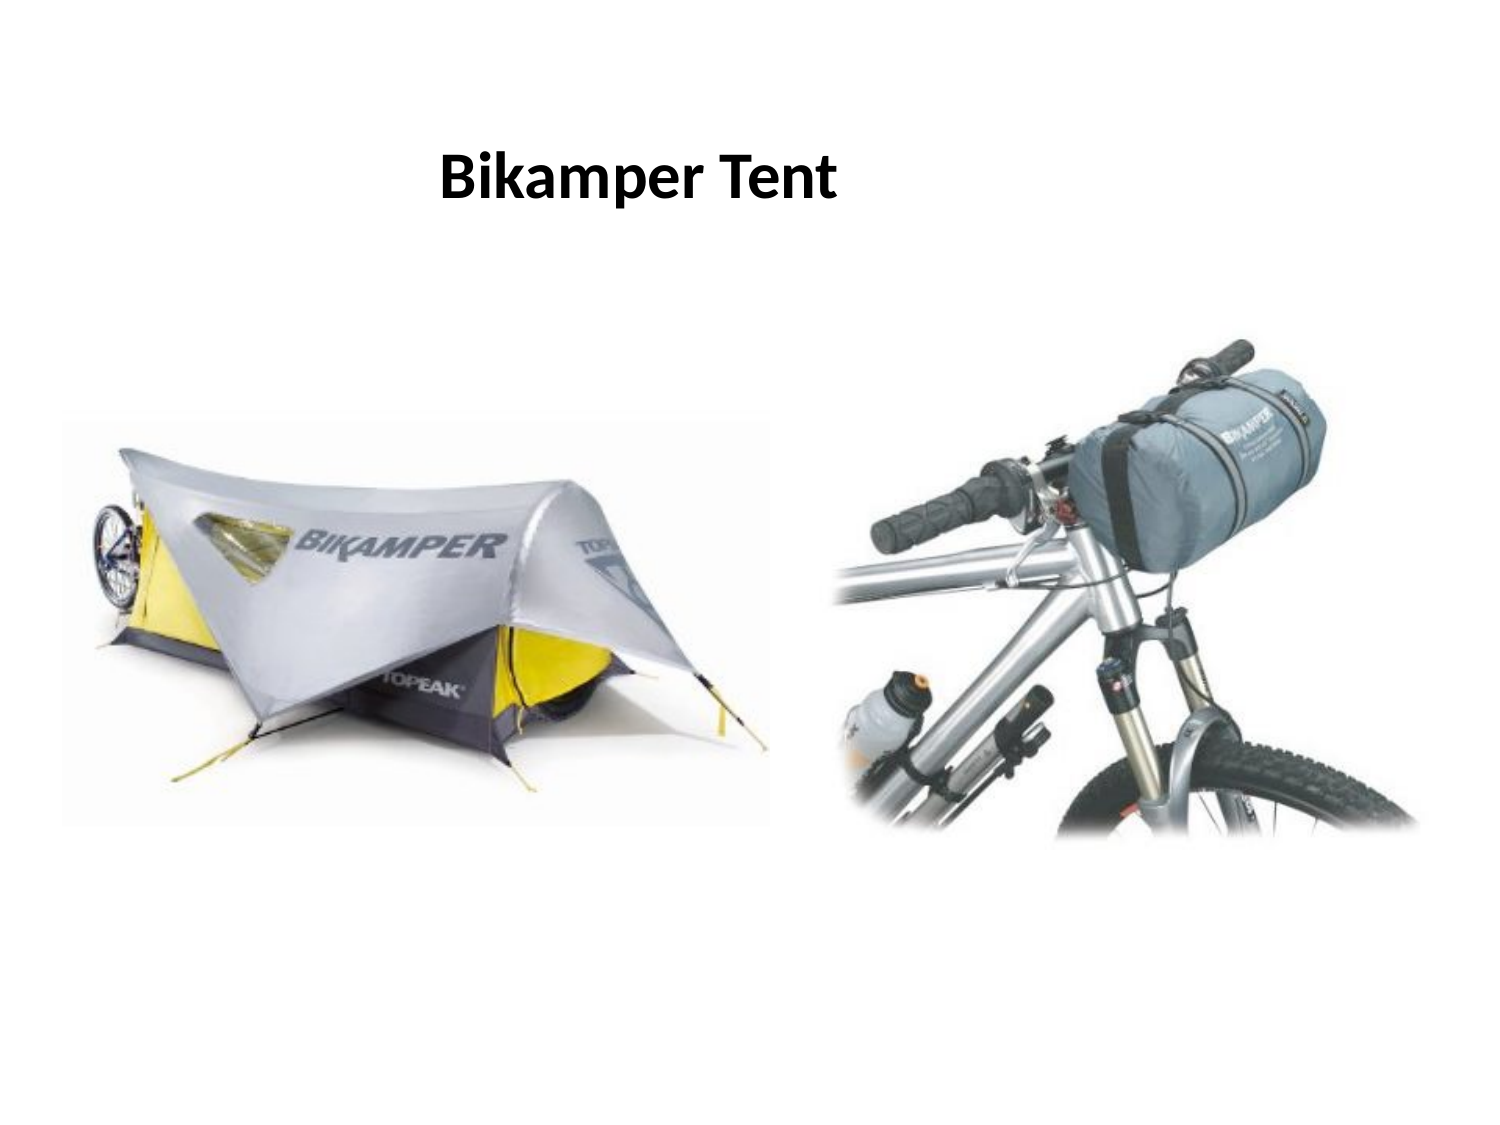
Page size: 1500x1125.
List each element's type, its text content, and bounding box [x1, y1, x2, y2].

text_box Bikamper Tent [424, 124, 1100, 220]
picture [62, 262, 1500, 988]
